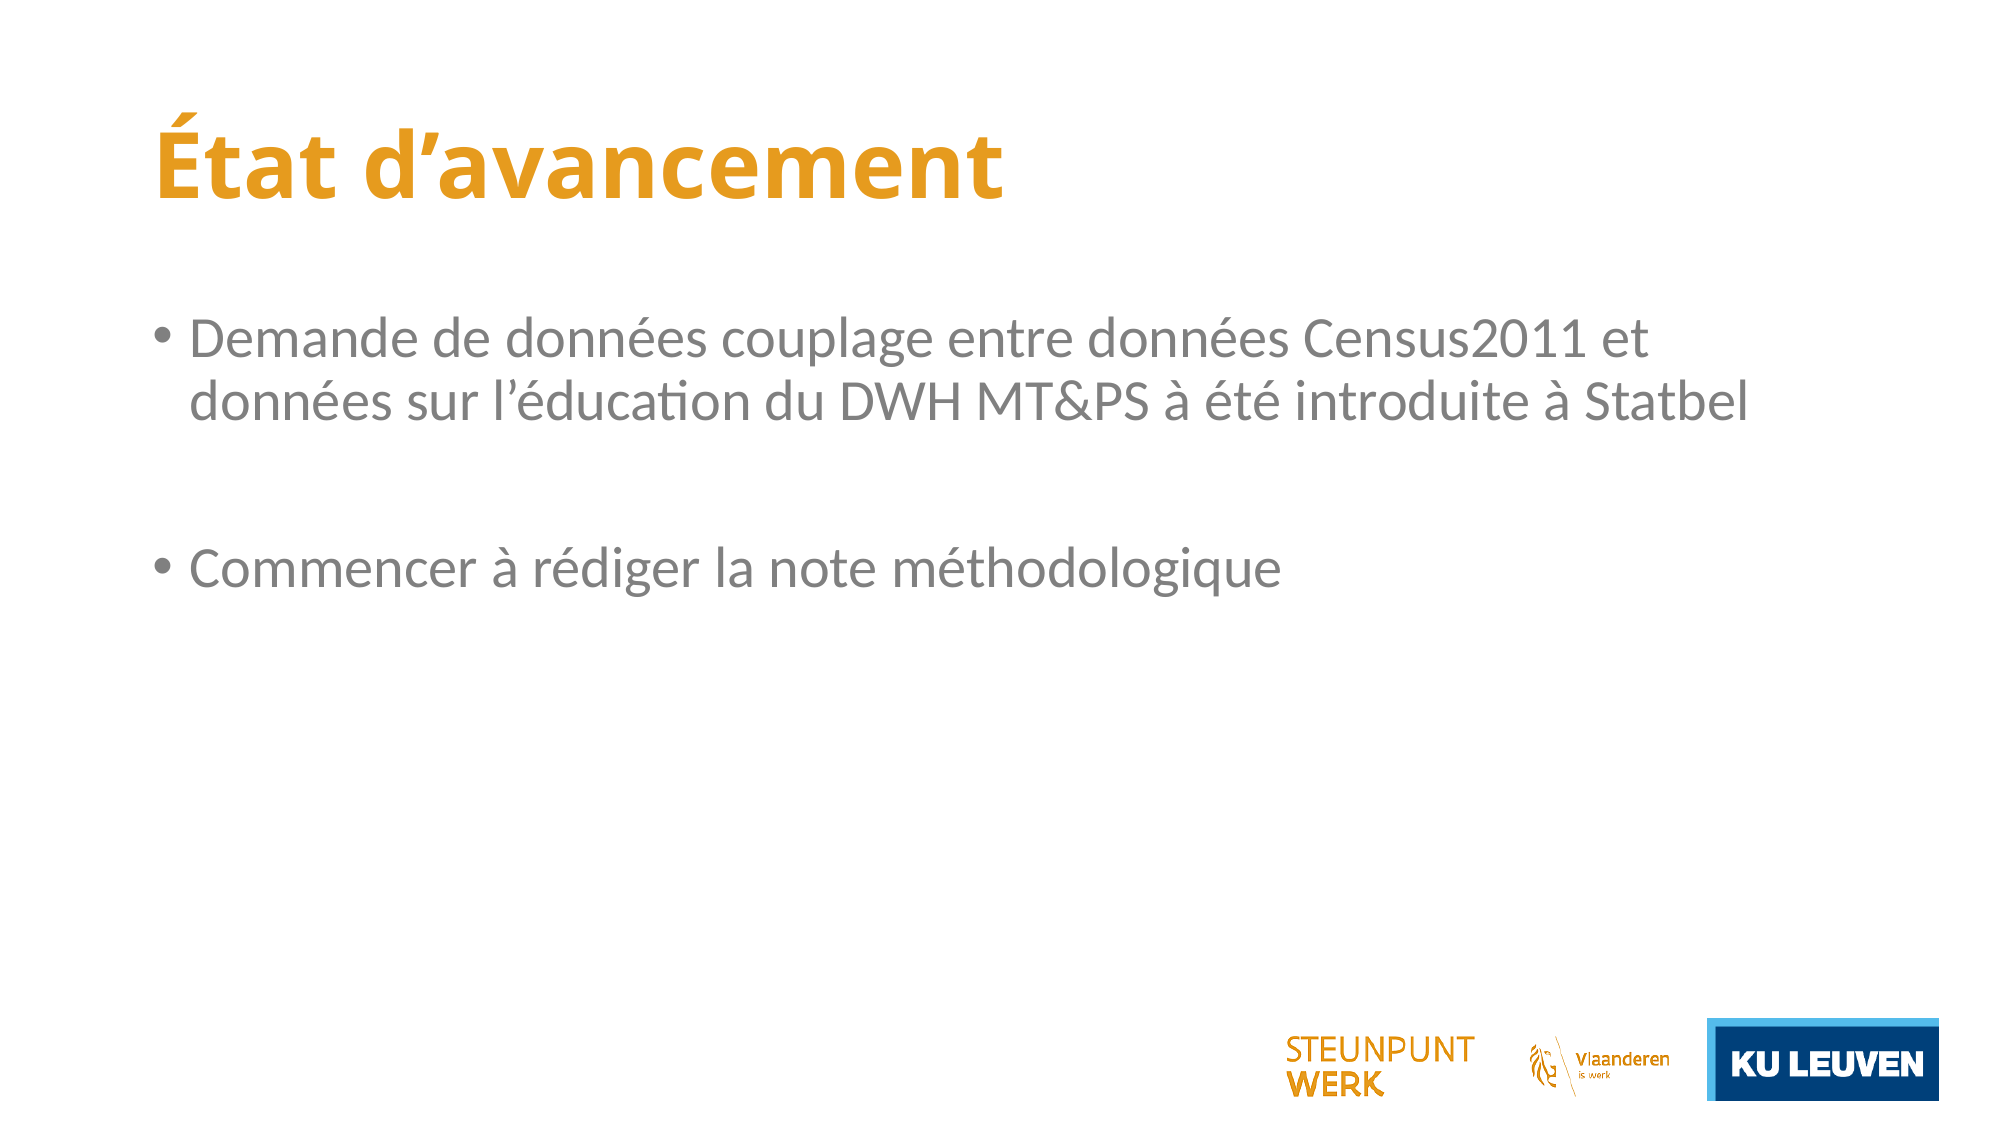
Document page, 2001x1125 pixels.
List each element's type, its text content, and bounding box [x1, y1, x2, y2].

picture [1277, 1031, 1678, 1101]
list Demande de données couplage entre données Census2011 et données sur l’éducation du DWH MT&PS à été introduite à Statbel Commencer à rédiger la note méthodologique [137, 299, 1863, 1014]
picture [1707, 1018, 1939, 1101]
title État d’avancement [137, 59, 1863, 278]
